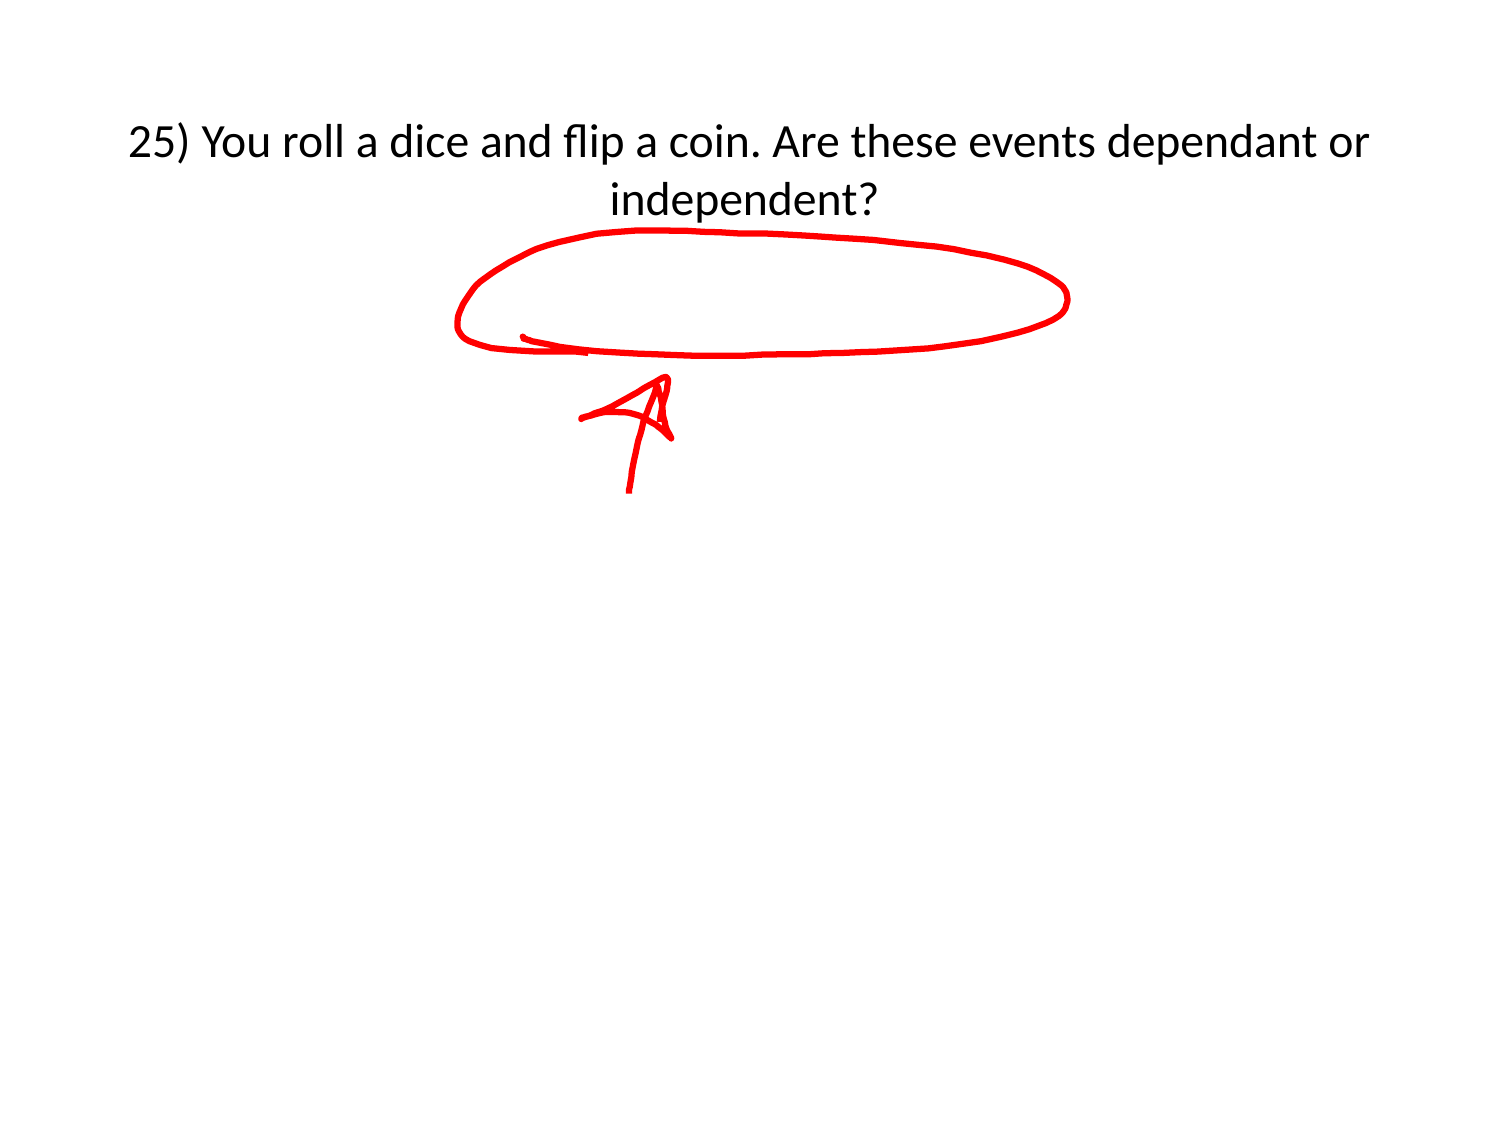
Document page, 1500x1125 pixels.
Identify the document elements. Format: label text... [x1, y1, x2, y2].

title 25) You roll a dice and flip a coin. Are these events dependant or independent? [75, 45, 1425, 233]
text_box [456, 229, 1069, 357]
text_box [580, 376, 672, 494]
